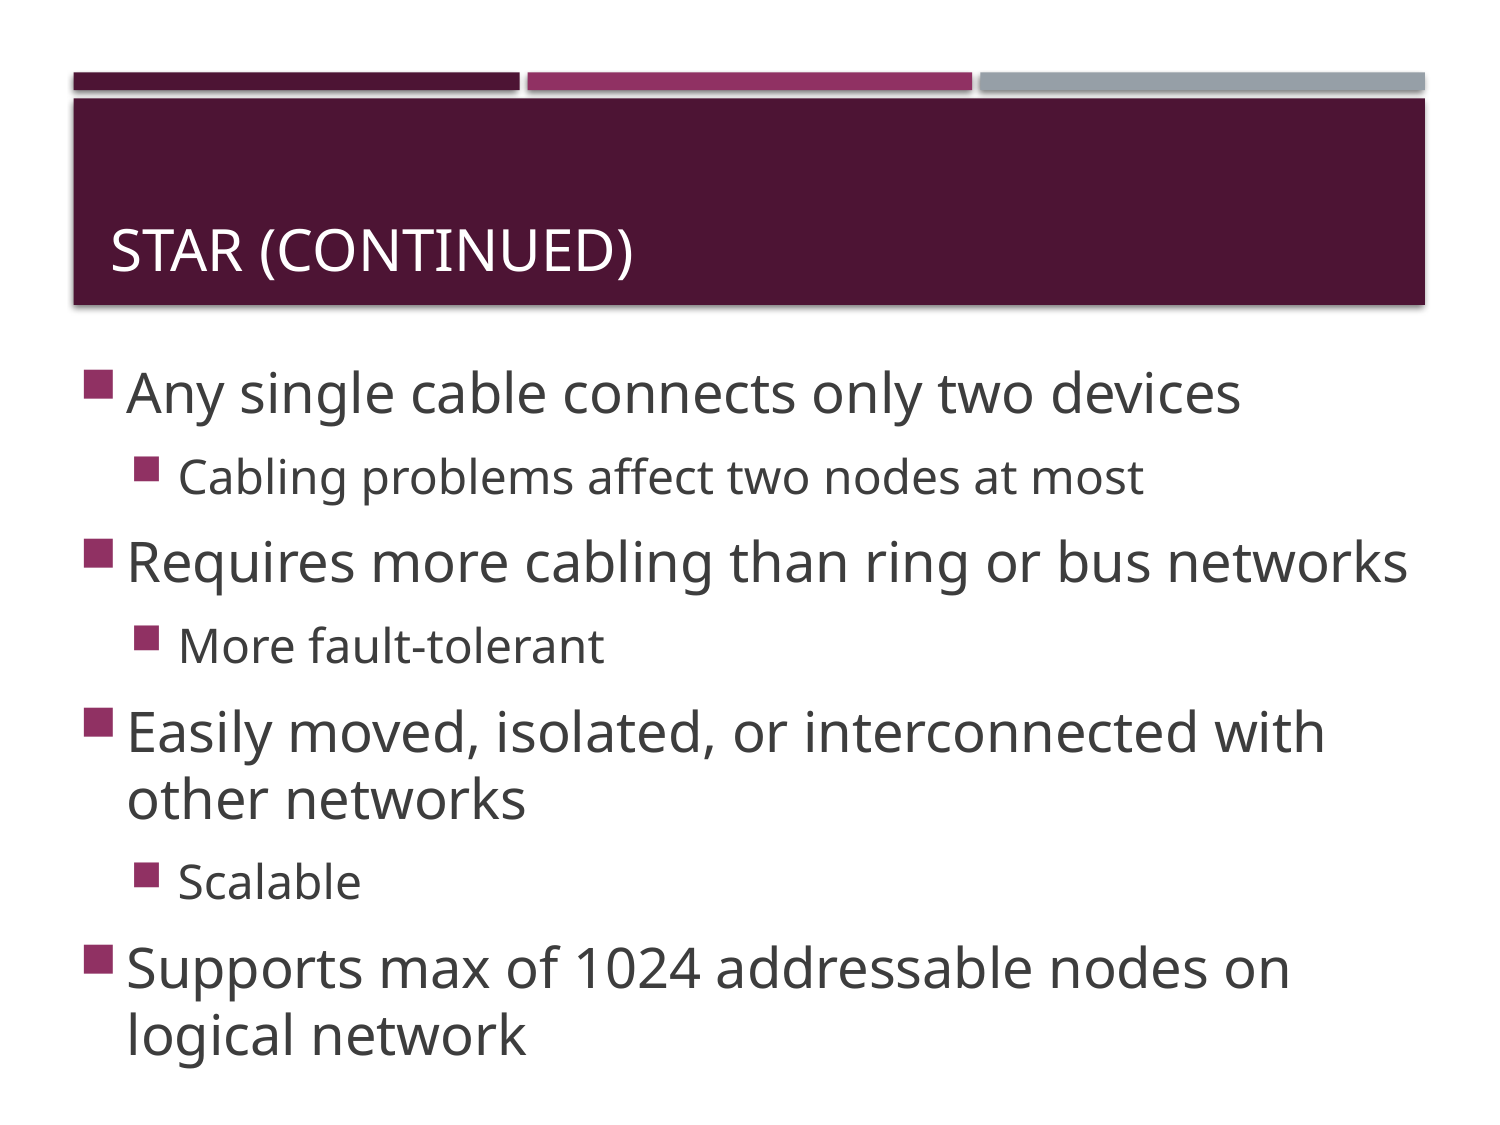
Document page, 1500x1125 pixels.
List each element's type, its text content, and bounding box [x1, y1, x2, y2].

list Any single cable connects only two devices Cabling problems affect two nodes at most Requires more cabling than ring or bus networks More fault-tolerant Easily moved, isolated, or interconnected with other networks Scalable Supports max of 1024 addressable nodes on logical network [63, 350, 1438, 1093]
title Star (continued) [95, 112, 1406, 291]
